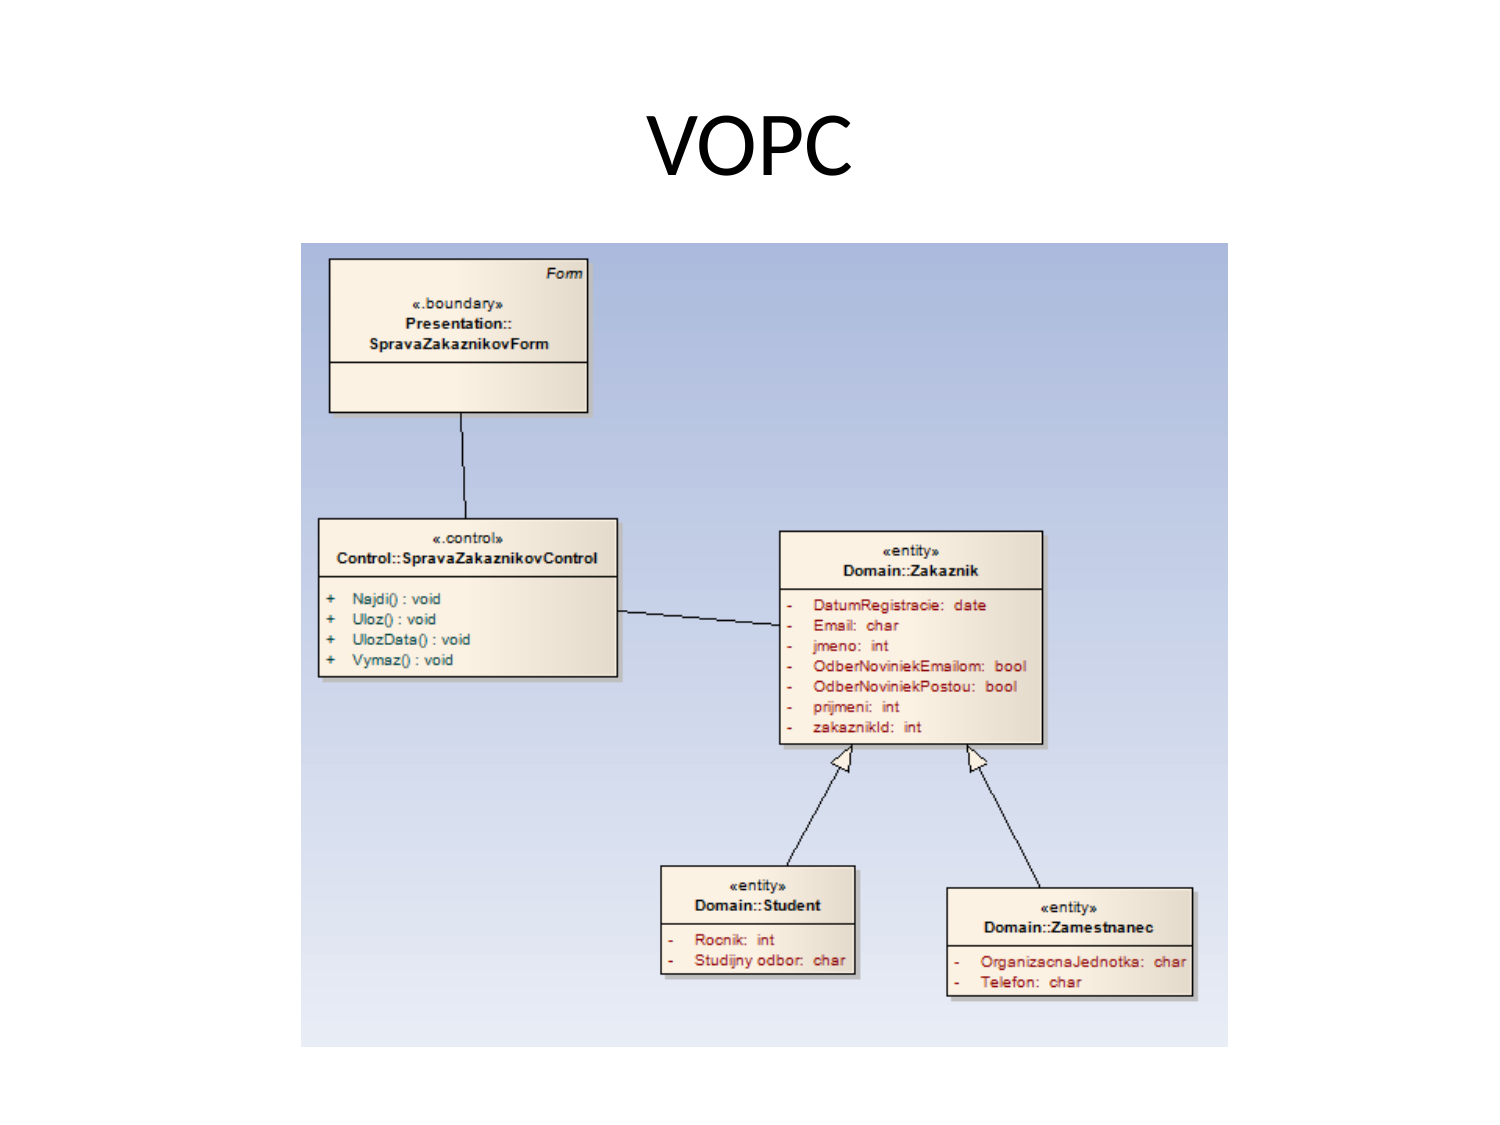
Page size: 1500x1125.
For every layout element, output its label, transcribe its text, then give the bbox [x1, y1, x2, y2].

picture [300, 243, 1228, 1047]
title VOPC [75, 45, 1425, 233]
